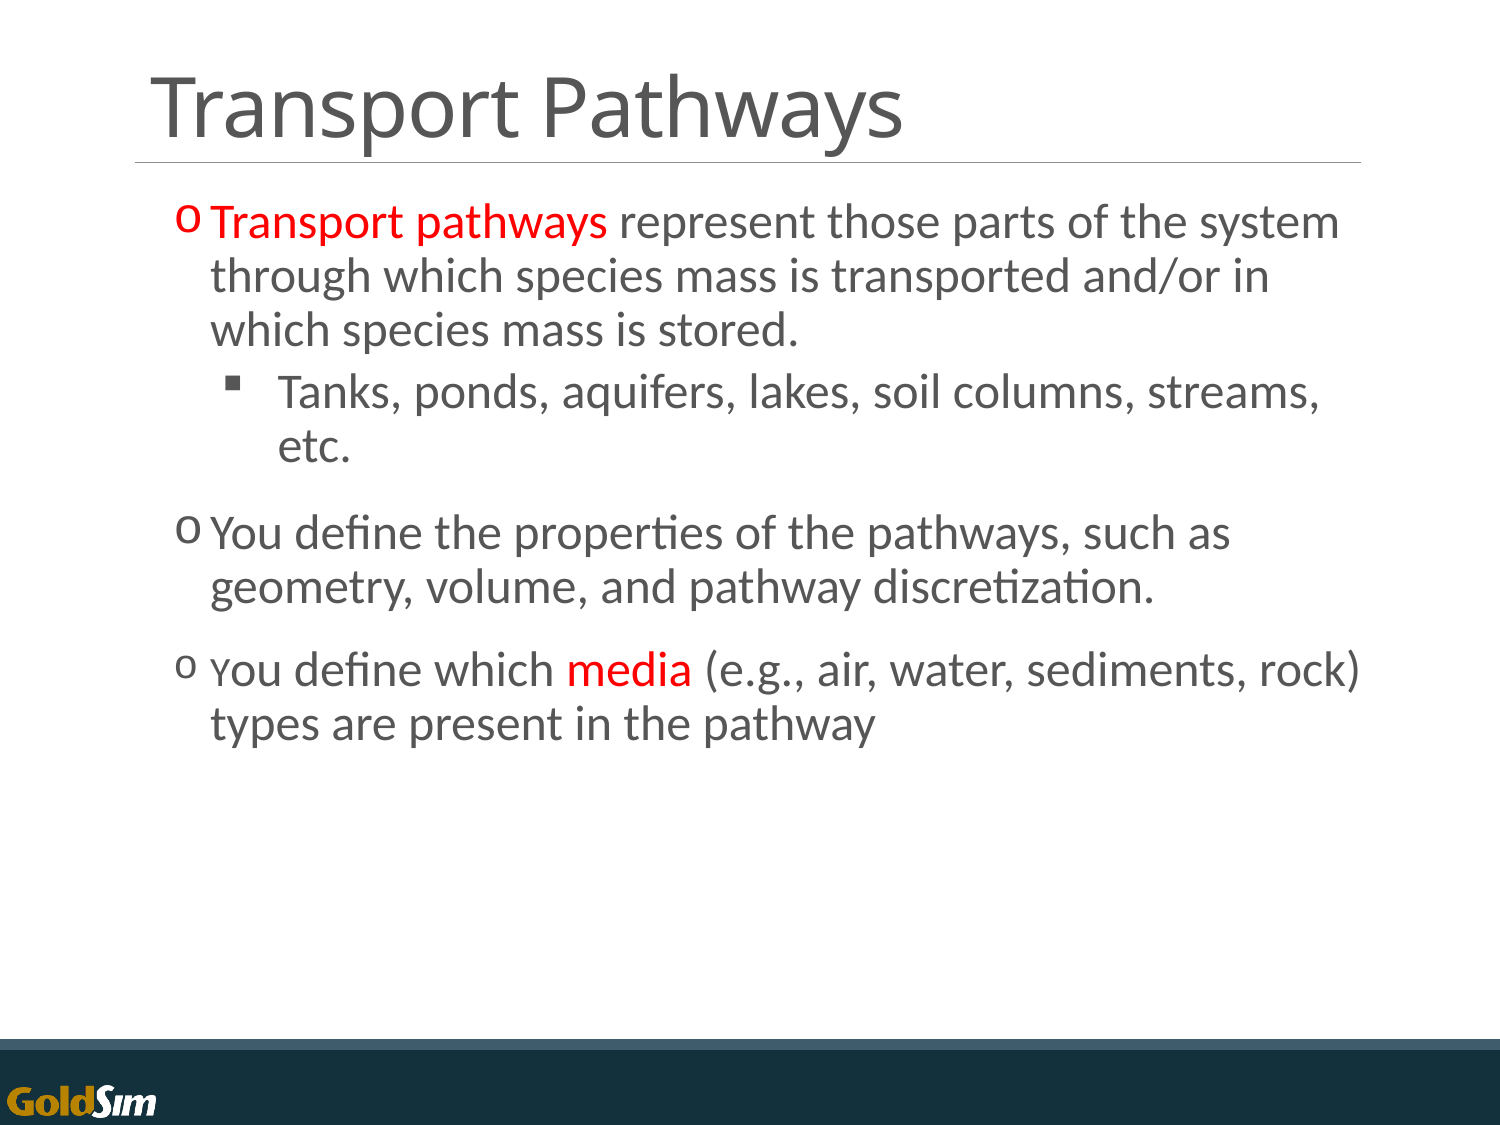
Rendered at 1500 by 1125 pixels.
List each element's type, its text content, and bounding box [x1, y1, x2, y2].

list Transport pathways represent those parts of the system through which species mass is transported and/or in which species mass is stored. Tanks, ponds, aquifers, lakes, soil columns, streams, etc. You define the properties of the pathways, such as geometry, volume, and pathway discretization. You define which media (e.g., air, water, sediments, rock) types are present in the pathway [135, 187, 1373, 925]
title Transport Pathways [135, 24, 1373, 163]
picture [7, 1085, 156, 1118]
